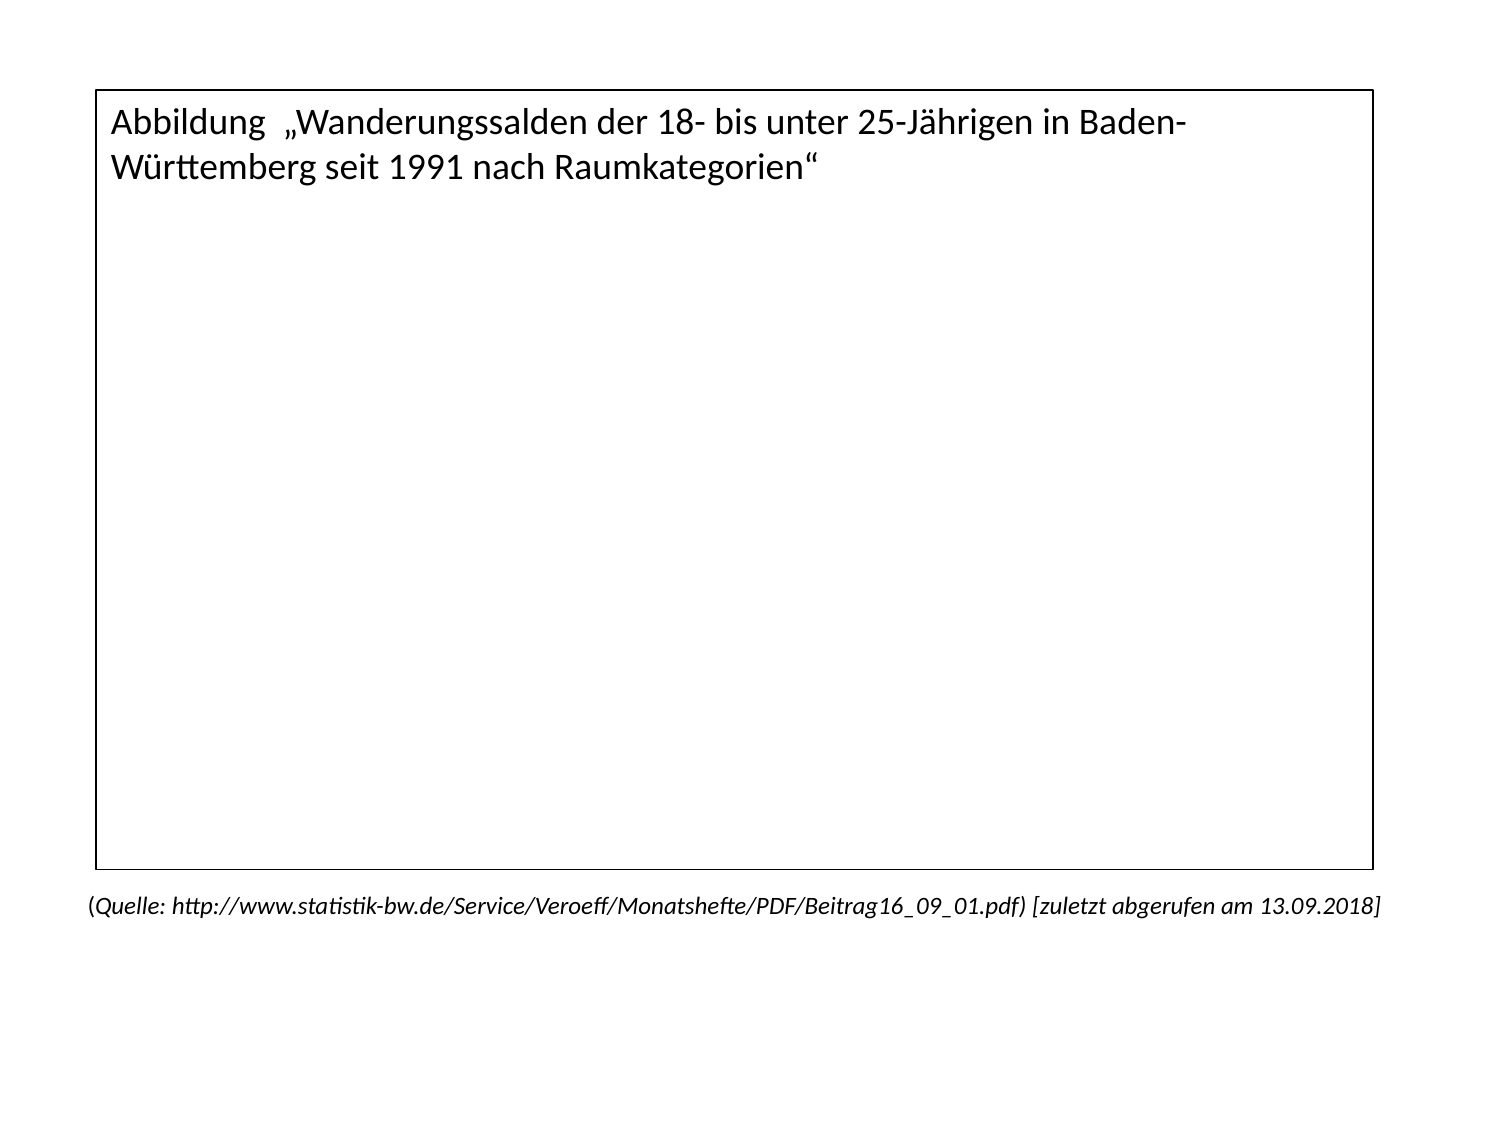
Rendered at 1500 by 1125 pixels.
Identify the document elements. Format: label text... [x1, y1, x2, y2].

text_box Abbildung „Wanderungssalden der 18- bis unter 25-Jährigen in Baden-Württemberg seit 1991 nach Raumkategorien“ [96, 89, 1373, 870]
text_box (Quelle: http://www.statistik-bw.de/Service/Veroeff/Monatshefte/PDF/Beitrag16_09_01.pdf) [zuletzt abgerufen am 13.09.2018] [72, 882, 1408, 927]
